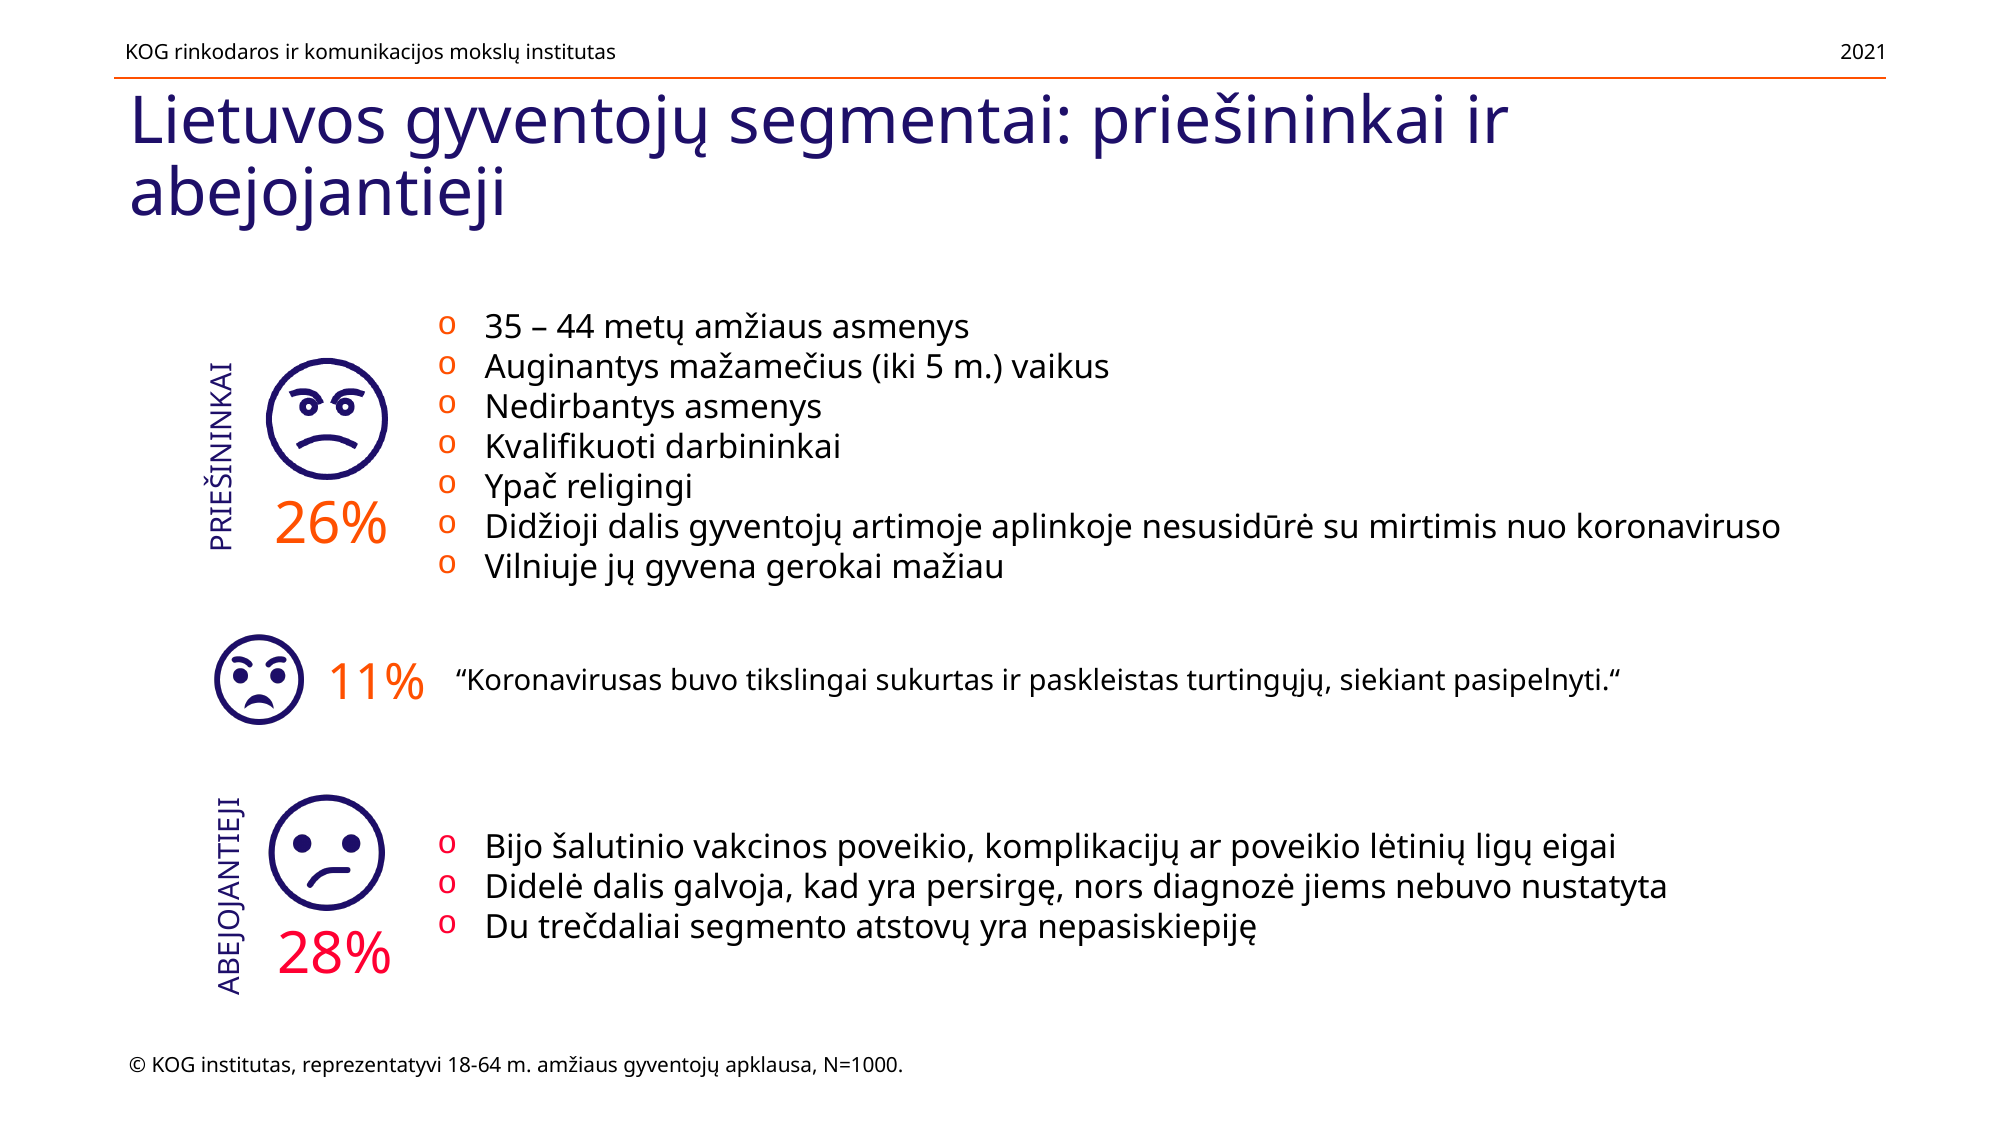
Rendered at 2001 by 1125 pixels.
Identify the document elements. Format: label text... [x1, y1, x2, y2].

title Lietuvos gyventojų segmentai: priešininkai ir abejojantieji [114, 78, 1840, 237]
text_box “Koronavirusas buvo tikslingai sukurtas ir paskleistas turtingųjų, siekiant pasipelnyti.“ [442, 653, 1768, 704]
picture [253, 345, 400, 492]
picture [203, 623, 315, 736]
text_box 35 – 44 metų amžiaus asmenys Auginantys mažamečius (iki 5 m.) vaikus Nedirbantys asmenys Kvalifikuoti darbininkai Ypač religingi Didžioji dalis gyventojų artimoje aplinkoje nesusidūrė su mirtimis nuo koronaviruso Vilniuje jų gyvena gerokai mažiau [422, 297, 2000, 633]
picture [253, 779, 400, 926]
text_box 11% [315, 629, 442, 729]
text_box 26% [244, 476, 433, 564]
list © KOG institutas, reprezentatyvi 18-64 m. amžiaus gyventojų apklausa, N=1000. [114, 1046, 1437, 1085]
text_box Bijo šalutinio vakcinos poveikio, komplikacijų ar poveikio lėtinių ligų eigai Didelė dalis galvoja, kad yra persirgę, nors diagnozė jiems nebuvo nustatyta Du trečdaliai segmento atstovų yra nepasiskiepiję [422, 817, 1945, 953]
text_box 28% [259, 908, 439, 991]
text_box ABEJOJANTIEJI [196, 752, 259, 1041]
text_box PRIEŠININKAI [196, 309, 244, 606]
